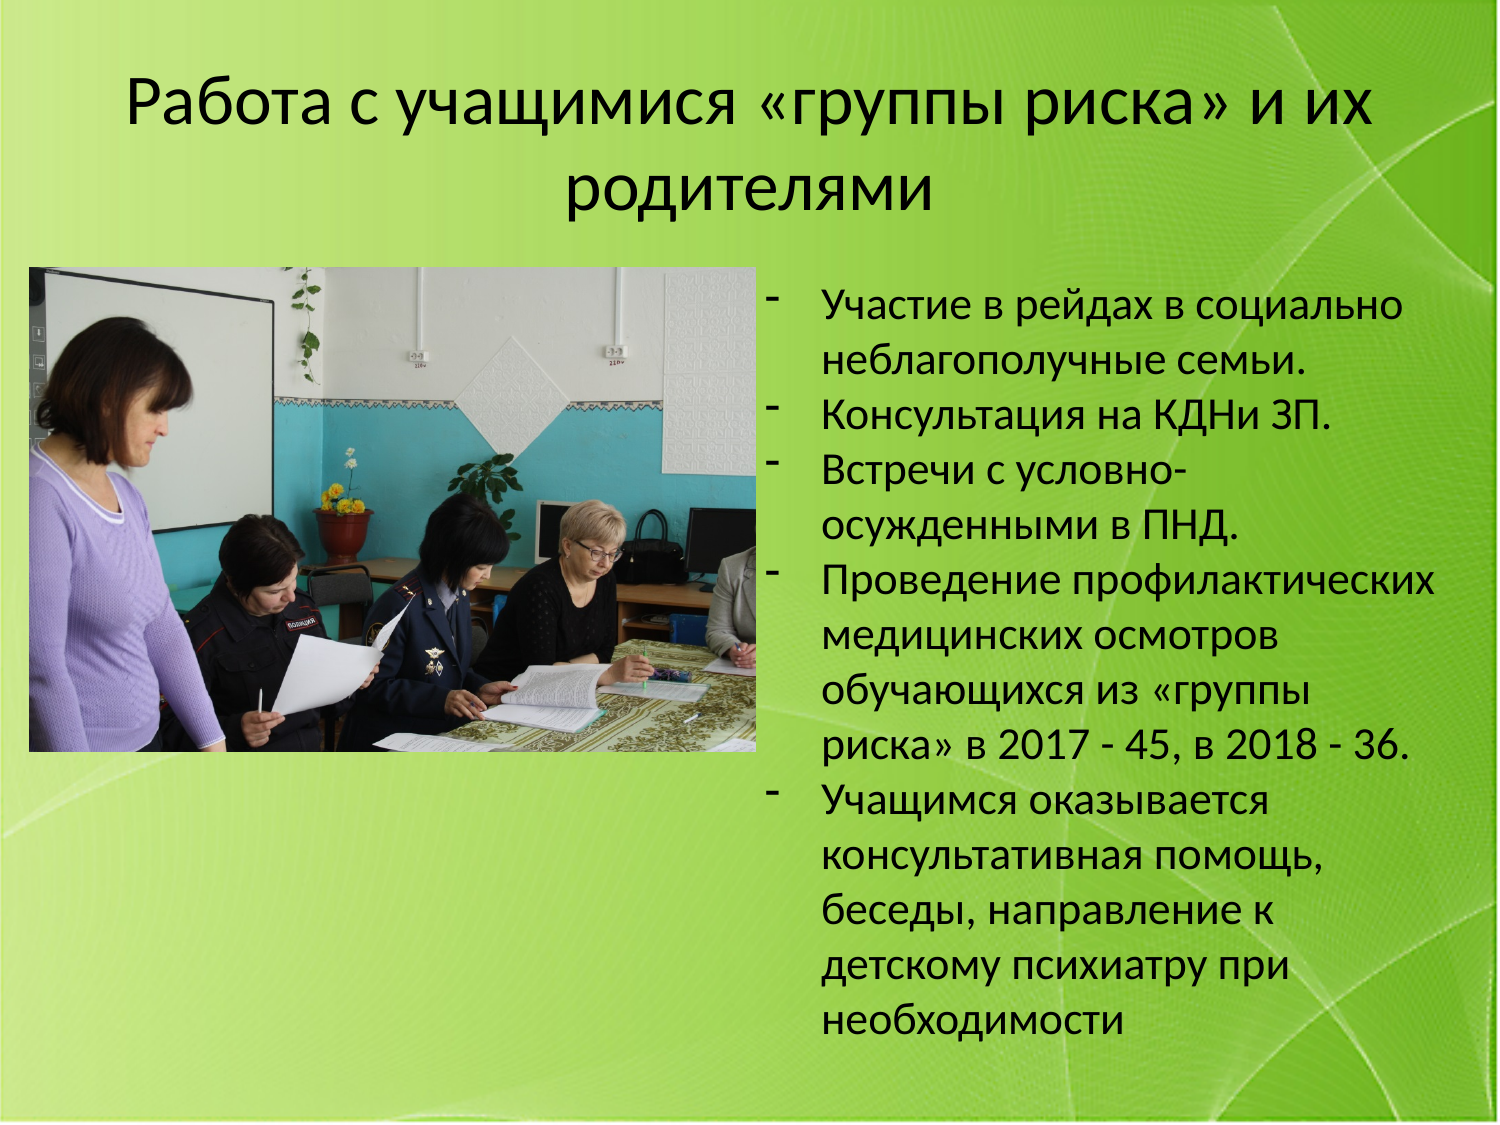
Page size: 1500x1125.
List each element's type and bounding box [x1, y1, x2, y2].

picture [0, 0, 1500, 1125]
list [29, 266, 756, 752]
